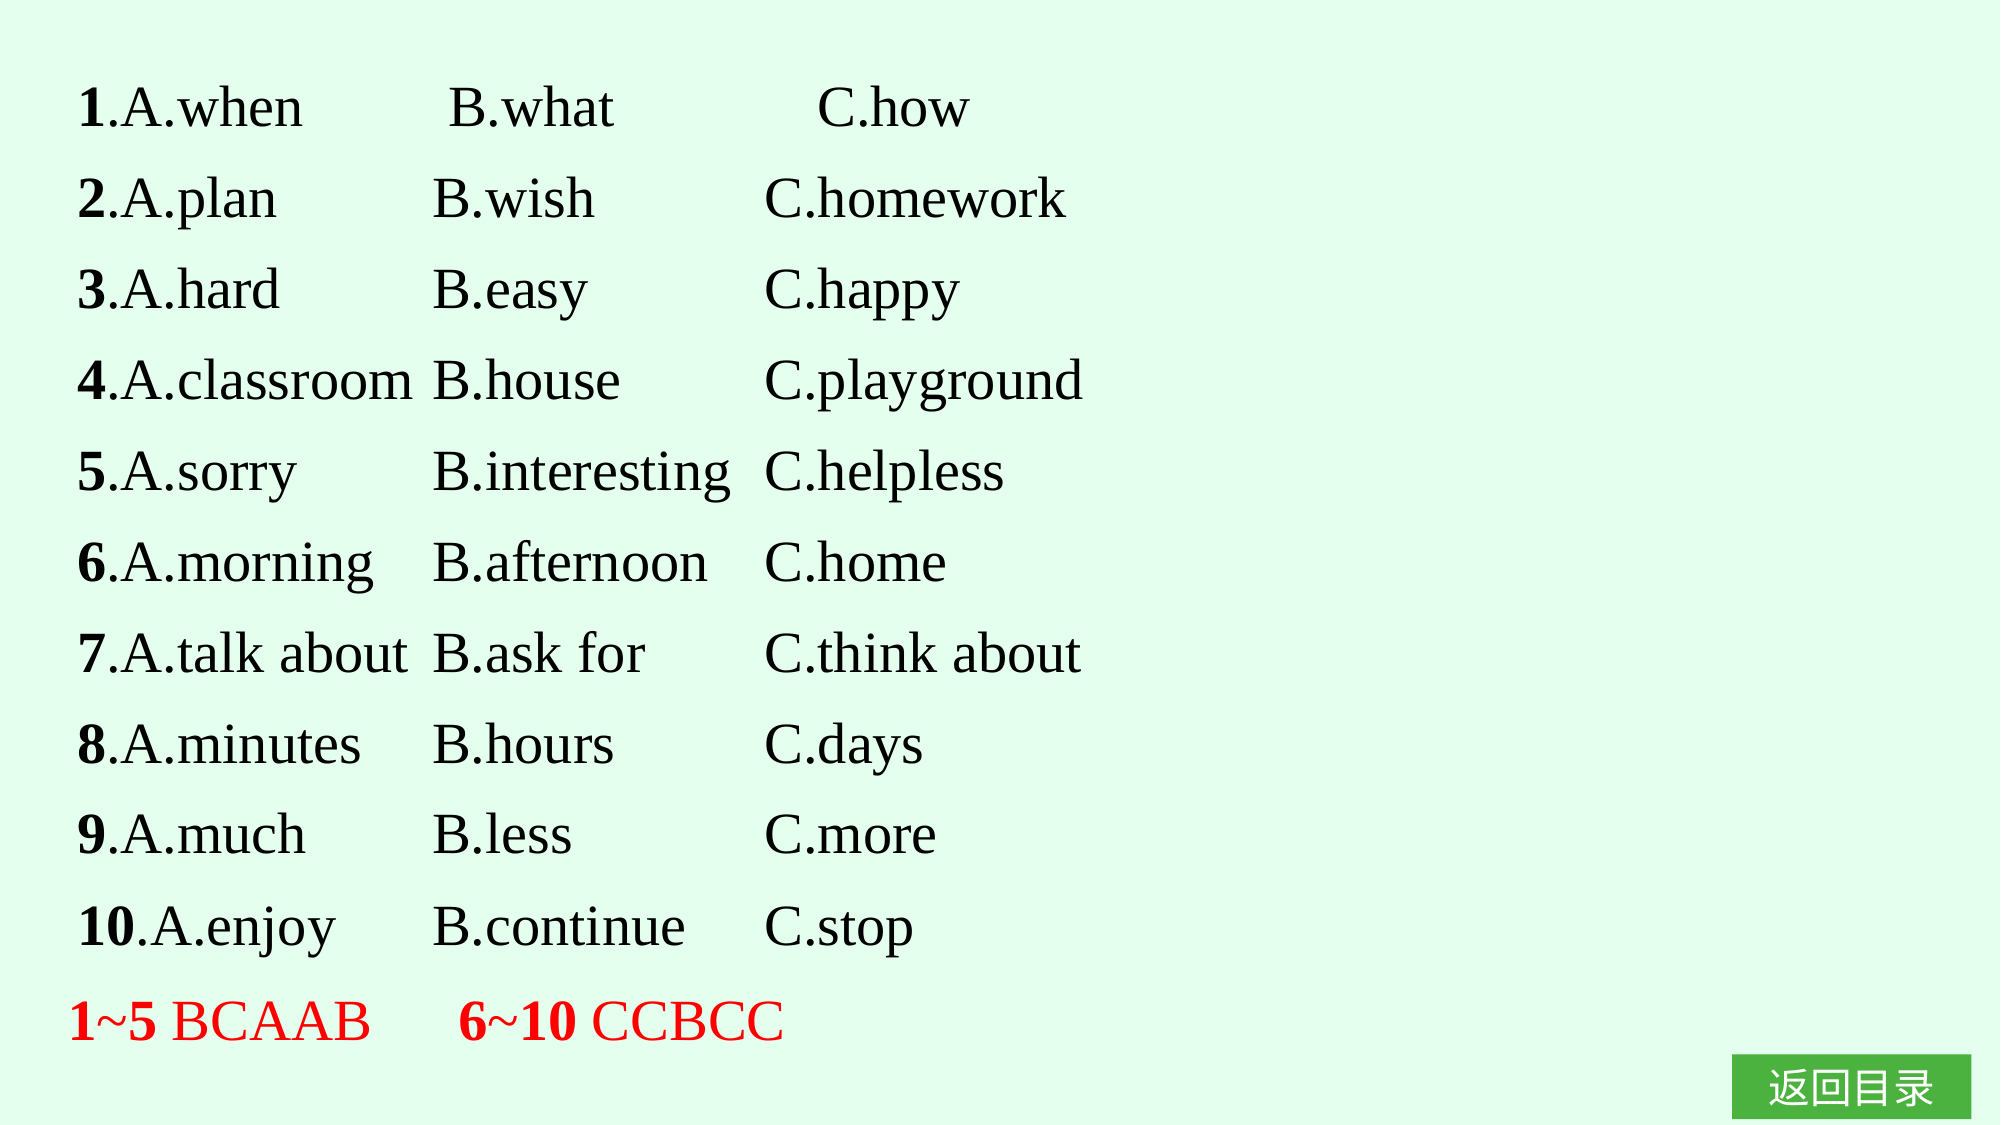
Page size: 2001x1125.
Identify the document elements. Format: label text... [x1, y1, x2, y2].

text_box 1~5 BCAAB 6~10 CCBCC [52, 954, 816, 1060]
text_box 1.A.when B.what C.how 2.A.plan B.wish C.homework 3.A.hard B.easy C.happy 4.A.classroom B.house C.playground 5.A.sorry B.interesting C.helpless 6.A.morning B.afternoon C.home 7.A.talk about B.ask for C.think about 8.A.minutes B.hours C.days 9.A.much B.less C.more 10.A.enjoy B.continue C.stop [62, 39, 1938, 964]
